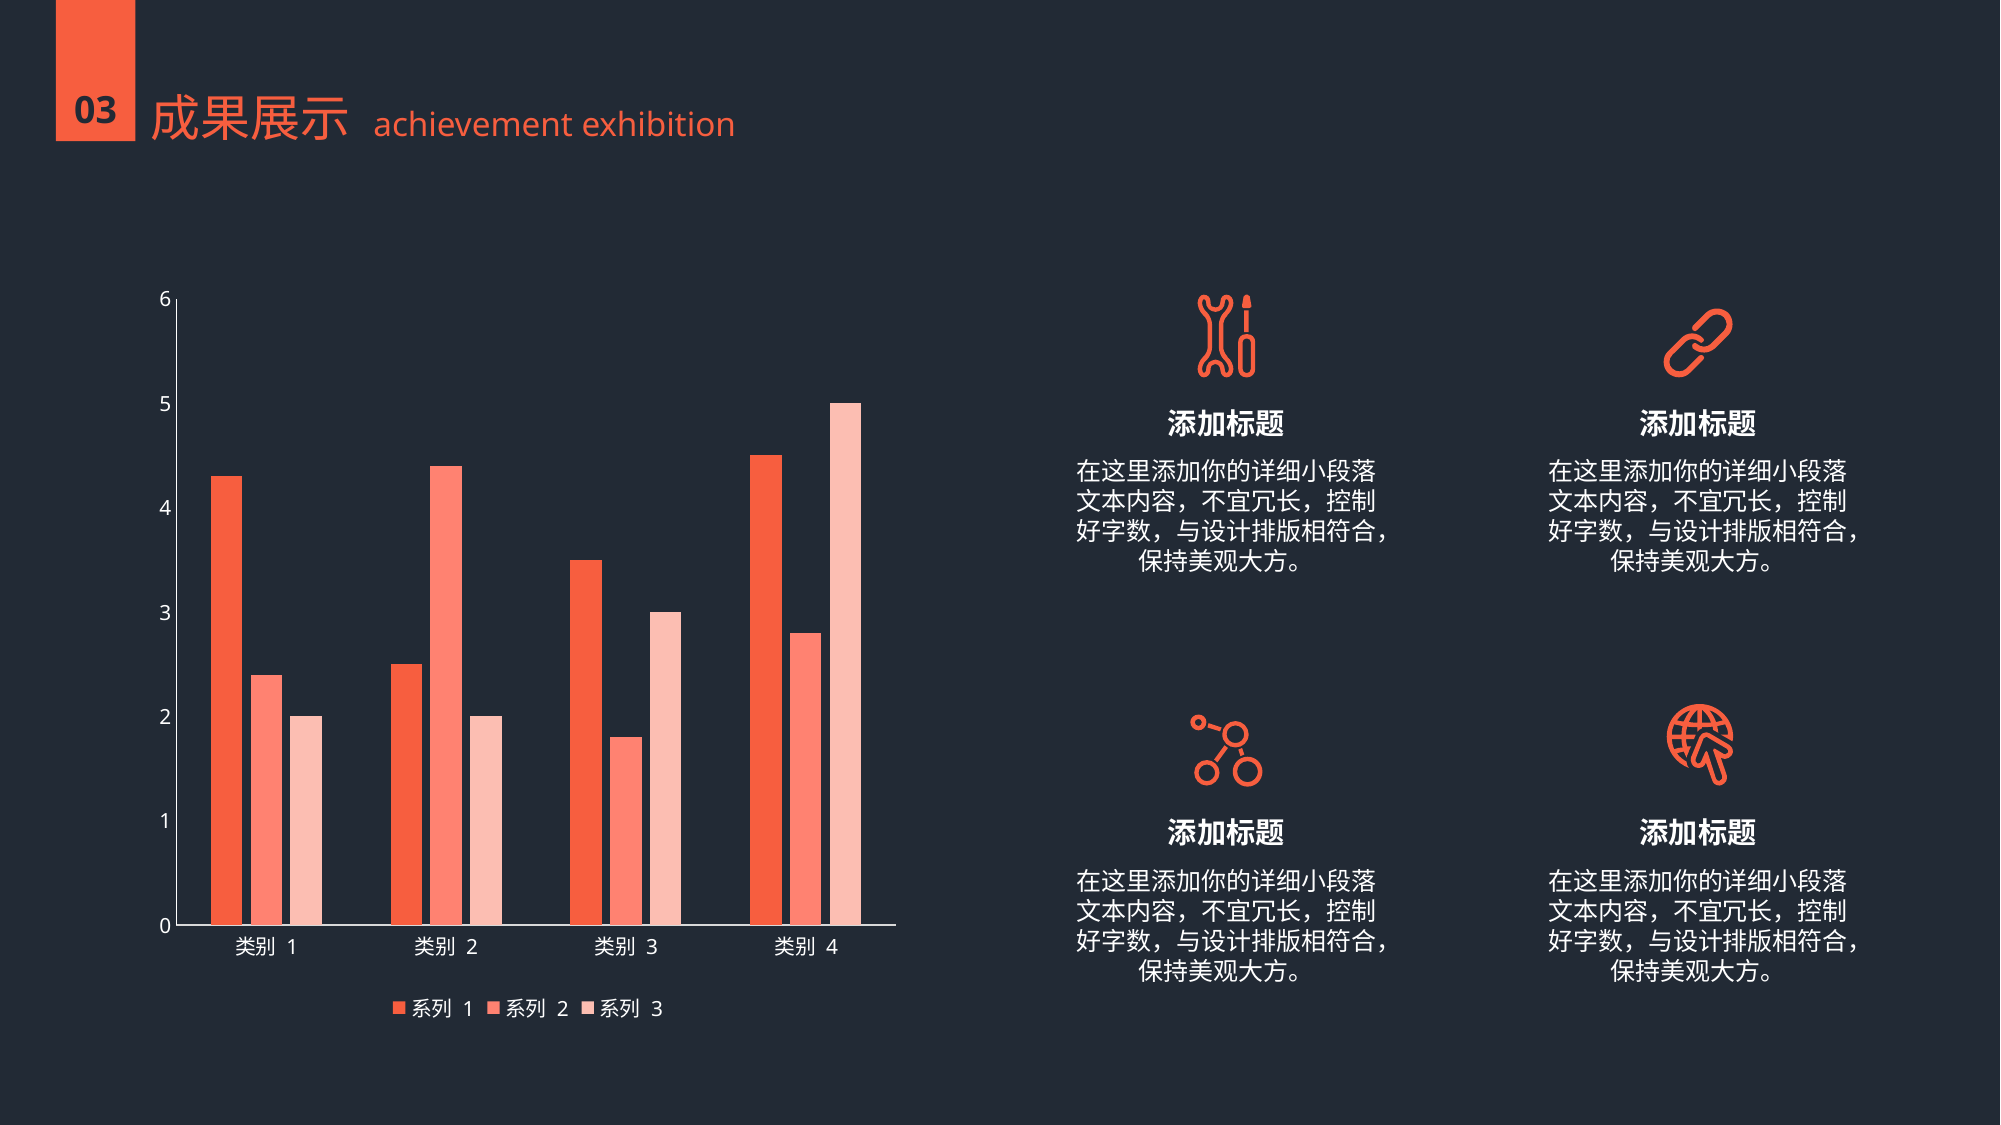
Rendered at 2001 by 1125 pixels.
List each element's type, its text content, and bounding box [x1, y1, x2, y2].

text_box 03 [47, 78, 145, 139]
chart [144, 269, 912, 1029]
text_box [1530, 308, 1866, 585]
text_box [55, 0, 136, 78]
text_box 成果展示 achievement exhibition [136, 78, 758, 154]
text_box [0, 81, 136, 190]
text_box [1059, 294, 1394, 585]
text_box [1059, 714, 1394, 995]
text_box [1530, 704, 1866, 995]
